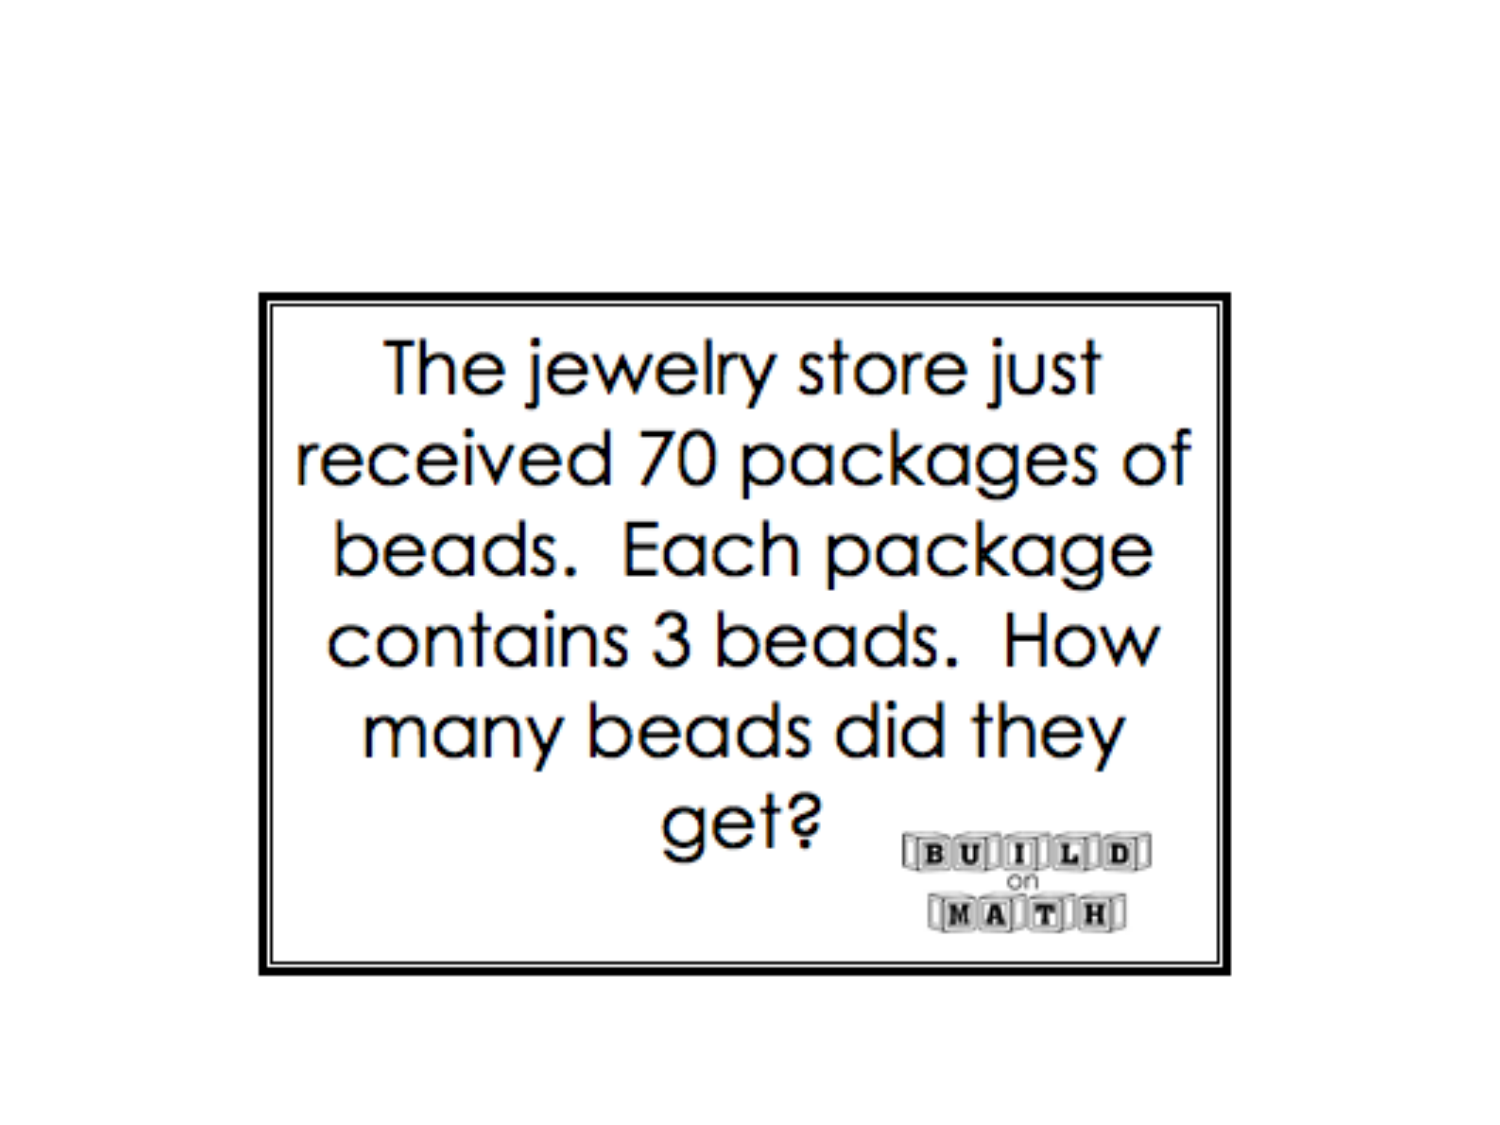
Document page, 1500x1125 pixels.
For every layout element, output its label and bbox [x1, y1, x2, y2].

list [74, 262, 1426, 1006]
